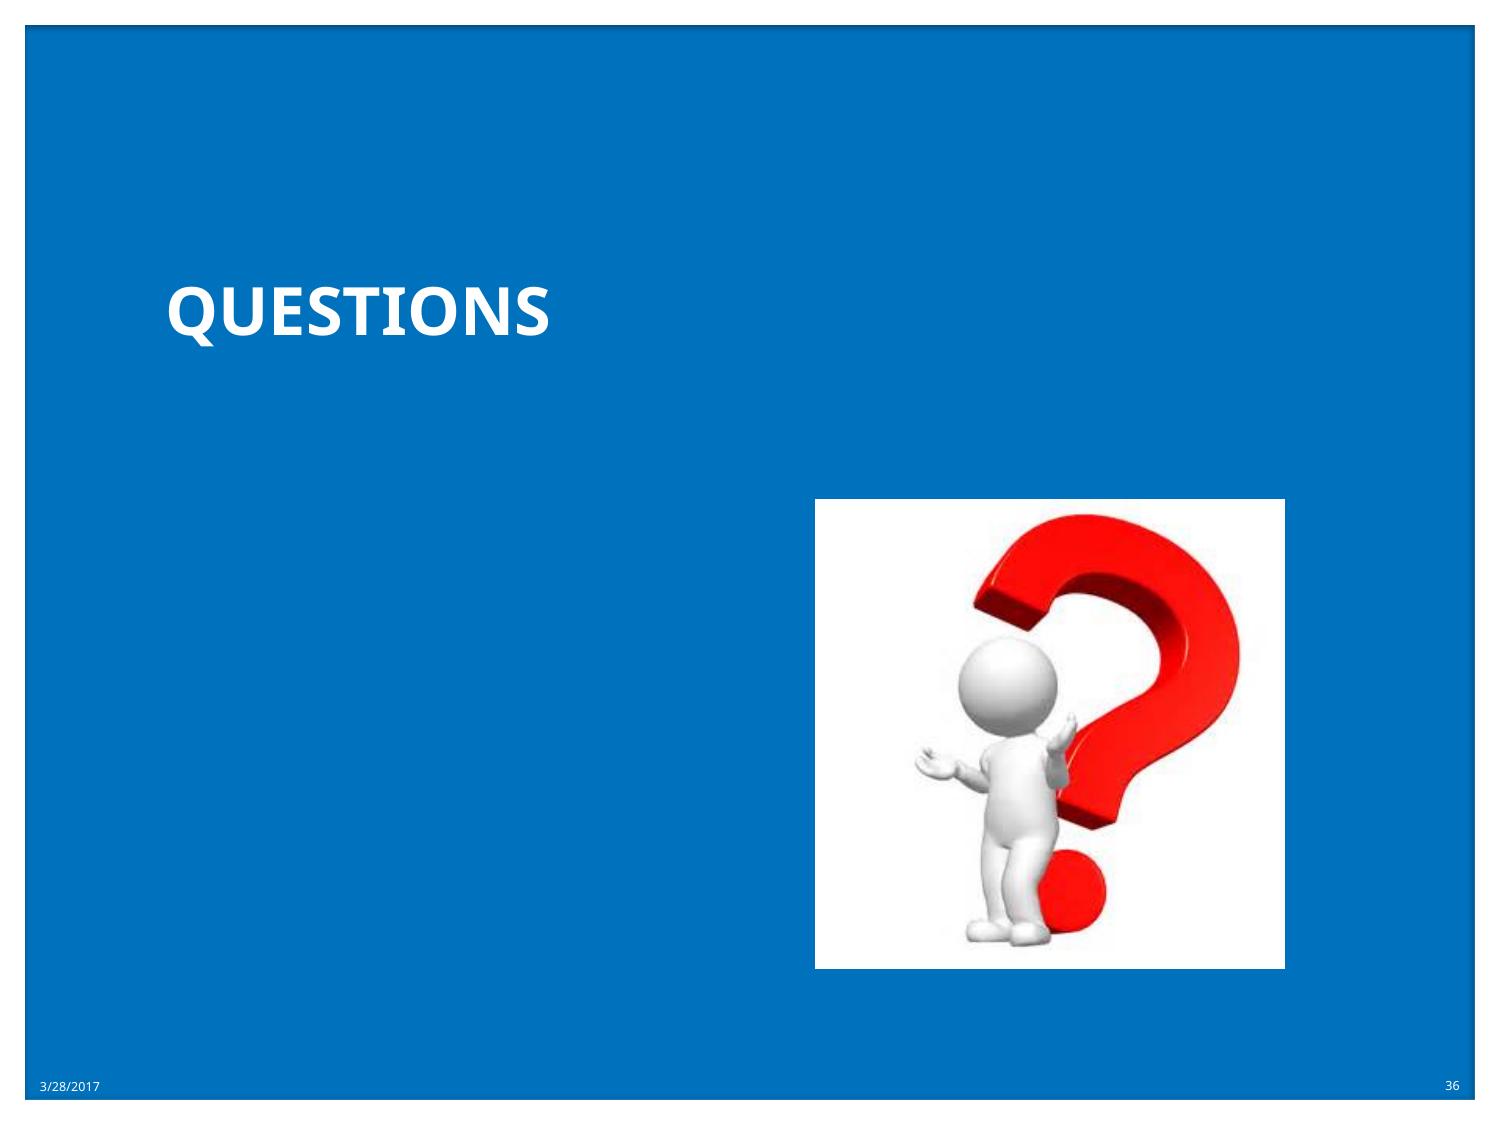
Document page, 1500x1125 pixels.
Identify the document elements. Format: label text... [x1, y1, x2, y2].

slide_number 36 [1125, 1071, 1475, 1102]
picture [815, 499, 1285, 969]
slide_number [24, 1071, 375, 1102]
title Questions [150, 260, 1050, 357]
